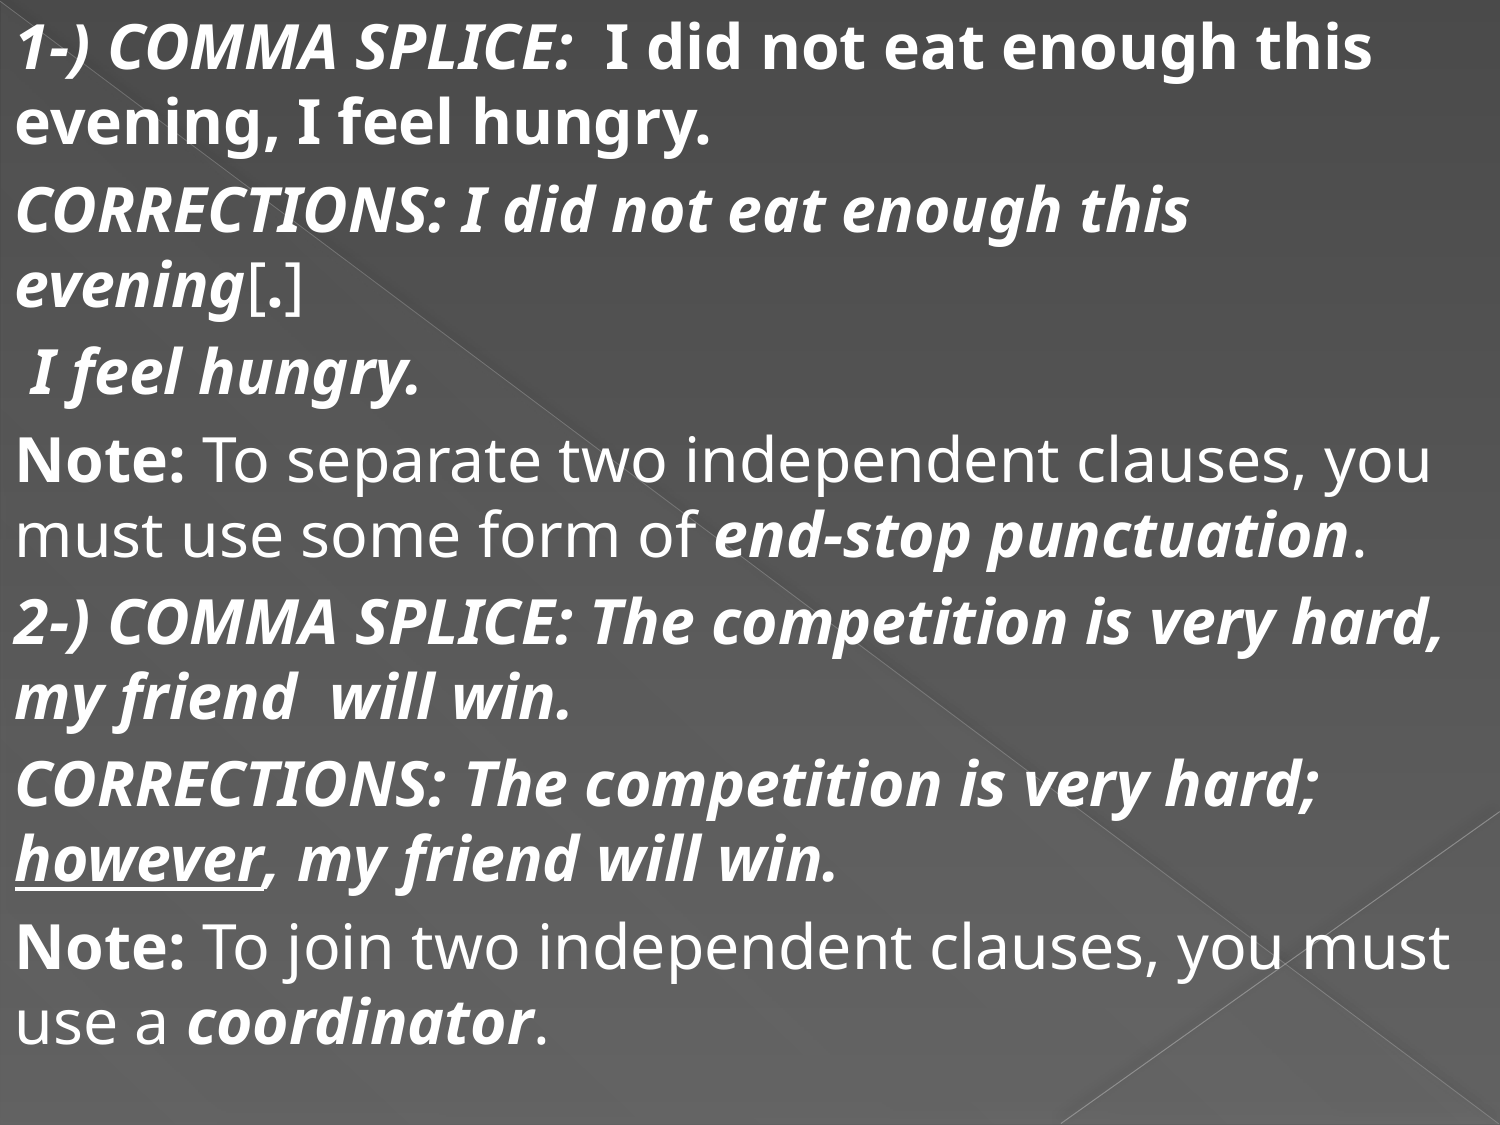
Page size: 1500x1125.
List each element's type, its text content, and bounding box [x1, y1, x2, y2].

list 1-) COMMA SPLICE: I did not eat enough this evening, I feel hungry. CORRECTIONS: I did not eat enough this evening[.] I feel hungry. Note: To separate two independent clauses, you must use some form of end-stop punctuation. 2-) COMMA SPLICE: The competition is very hard, my friend will win. CORRECTIONS: The competition is very hard; however, my friend will win. Note: To join two independent clauses, you must use a coordinator. [0, 0, 1500, 1125]
